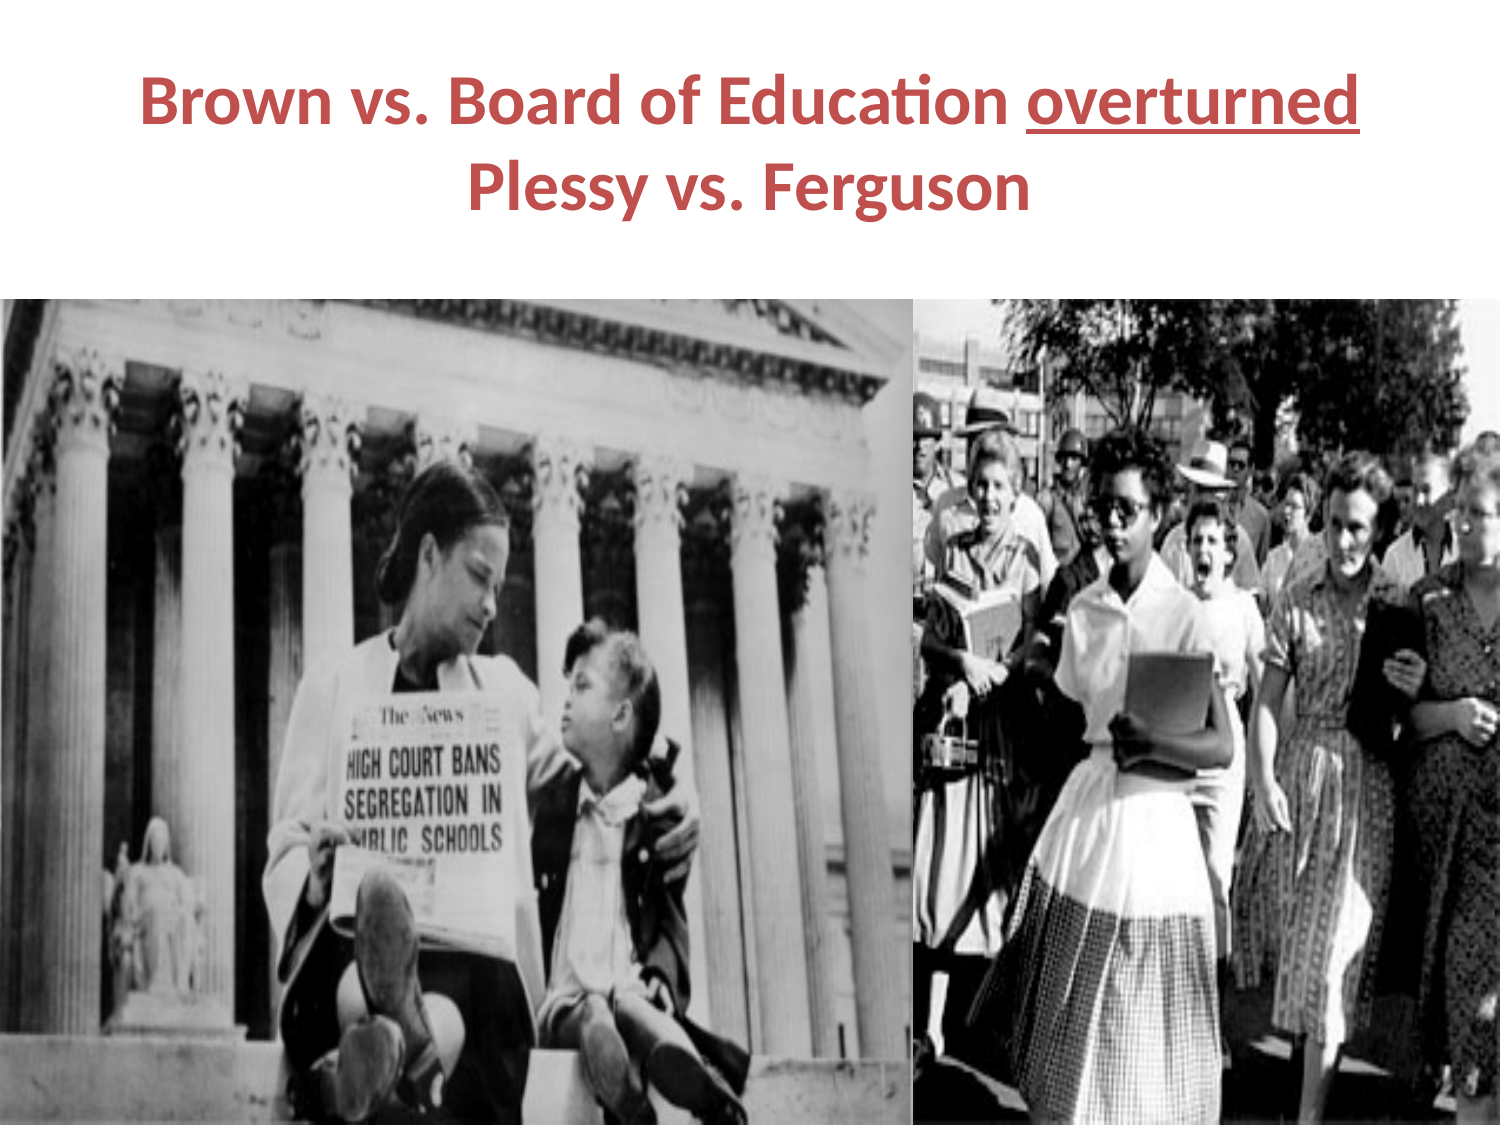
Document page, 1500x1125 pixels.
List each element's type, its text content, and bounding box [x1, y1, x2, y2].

picture [0, 299, 1500, 1125]
title Brown vs. Board of Education overturned Plessy vs. Ferguson [75, 45, 1425, 233]
